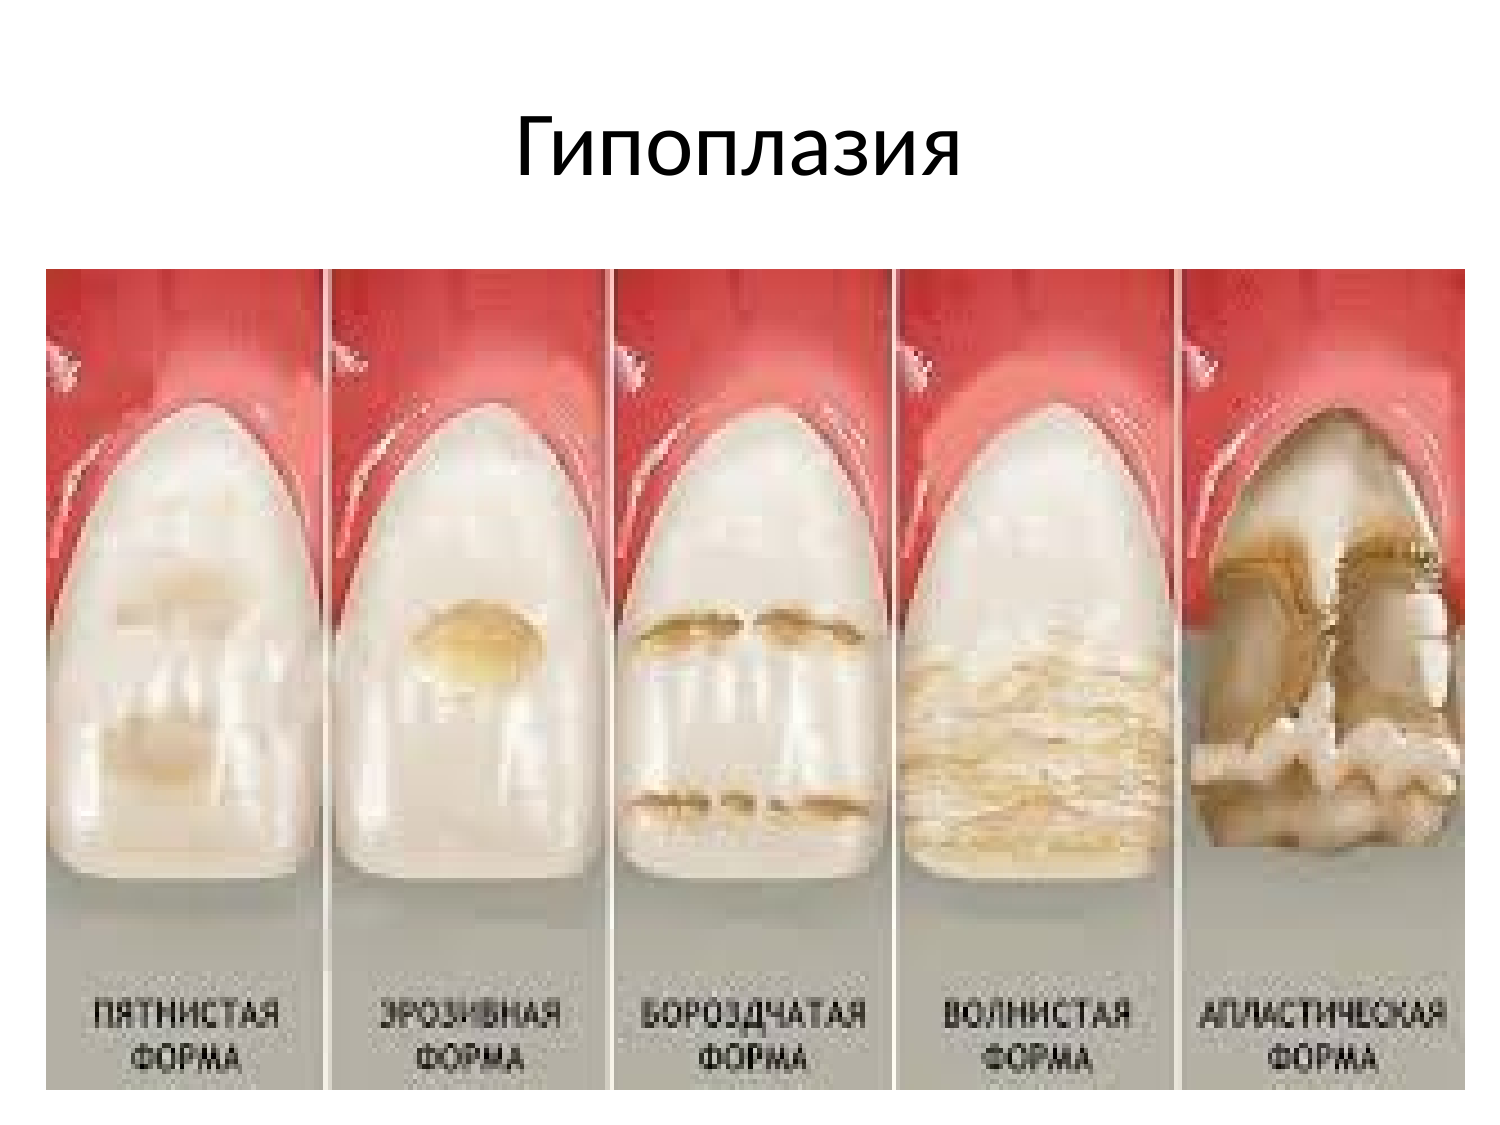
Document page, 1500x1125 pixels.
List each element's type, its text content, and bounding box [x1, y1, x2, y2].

title Гипоплазия [74, 44, 1426, 233]
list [46, 269, 1466, 1091]
